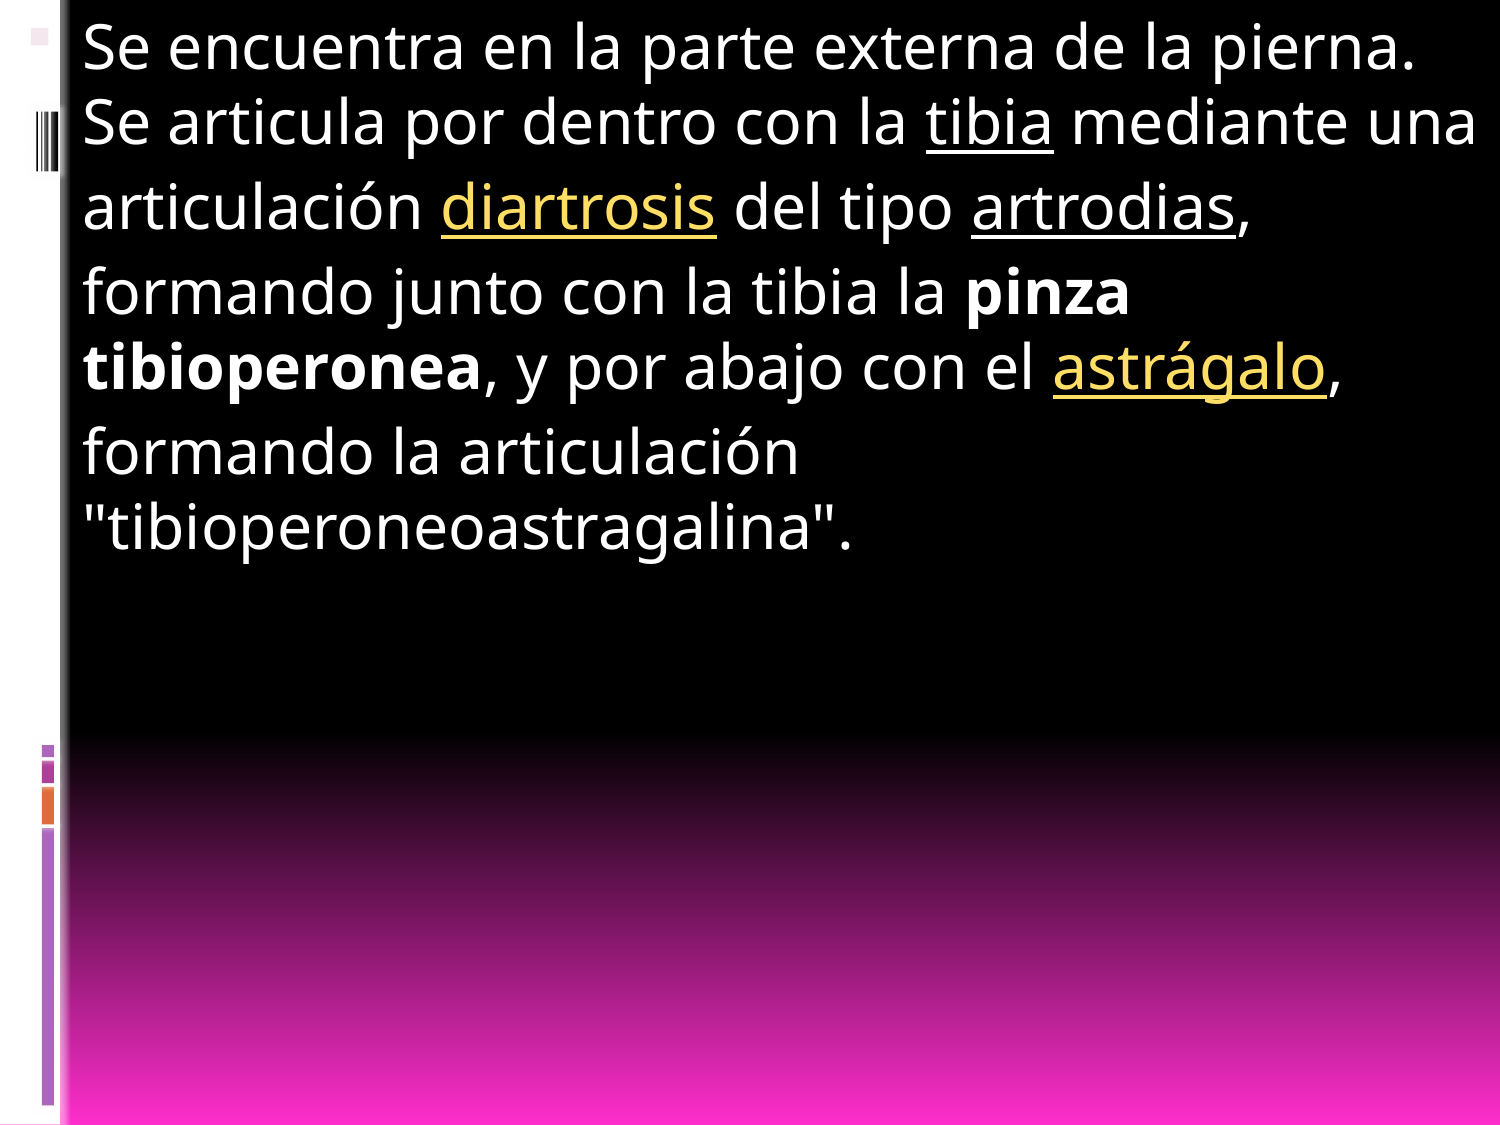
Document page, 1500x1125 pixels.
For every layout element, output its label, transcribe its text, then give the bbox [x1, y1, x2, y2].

list Se encuentra en la parte externa de la pierna. Se articula por dentro con la tibia mediante una articulación diartrosis del tipo artrodias, formando junto con la tibia la pinza tibioperonea, y por abajo con el astrágalo, formando la articulación "tibioperoneoastragalina". [0, 0, 1500, 1125]
